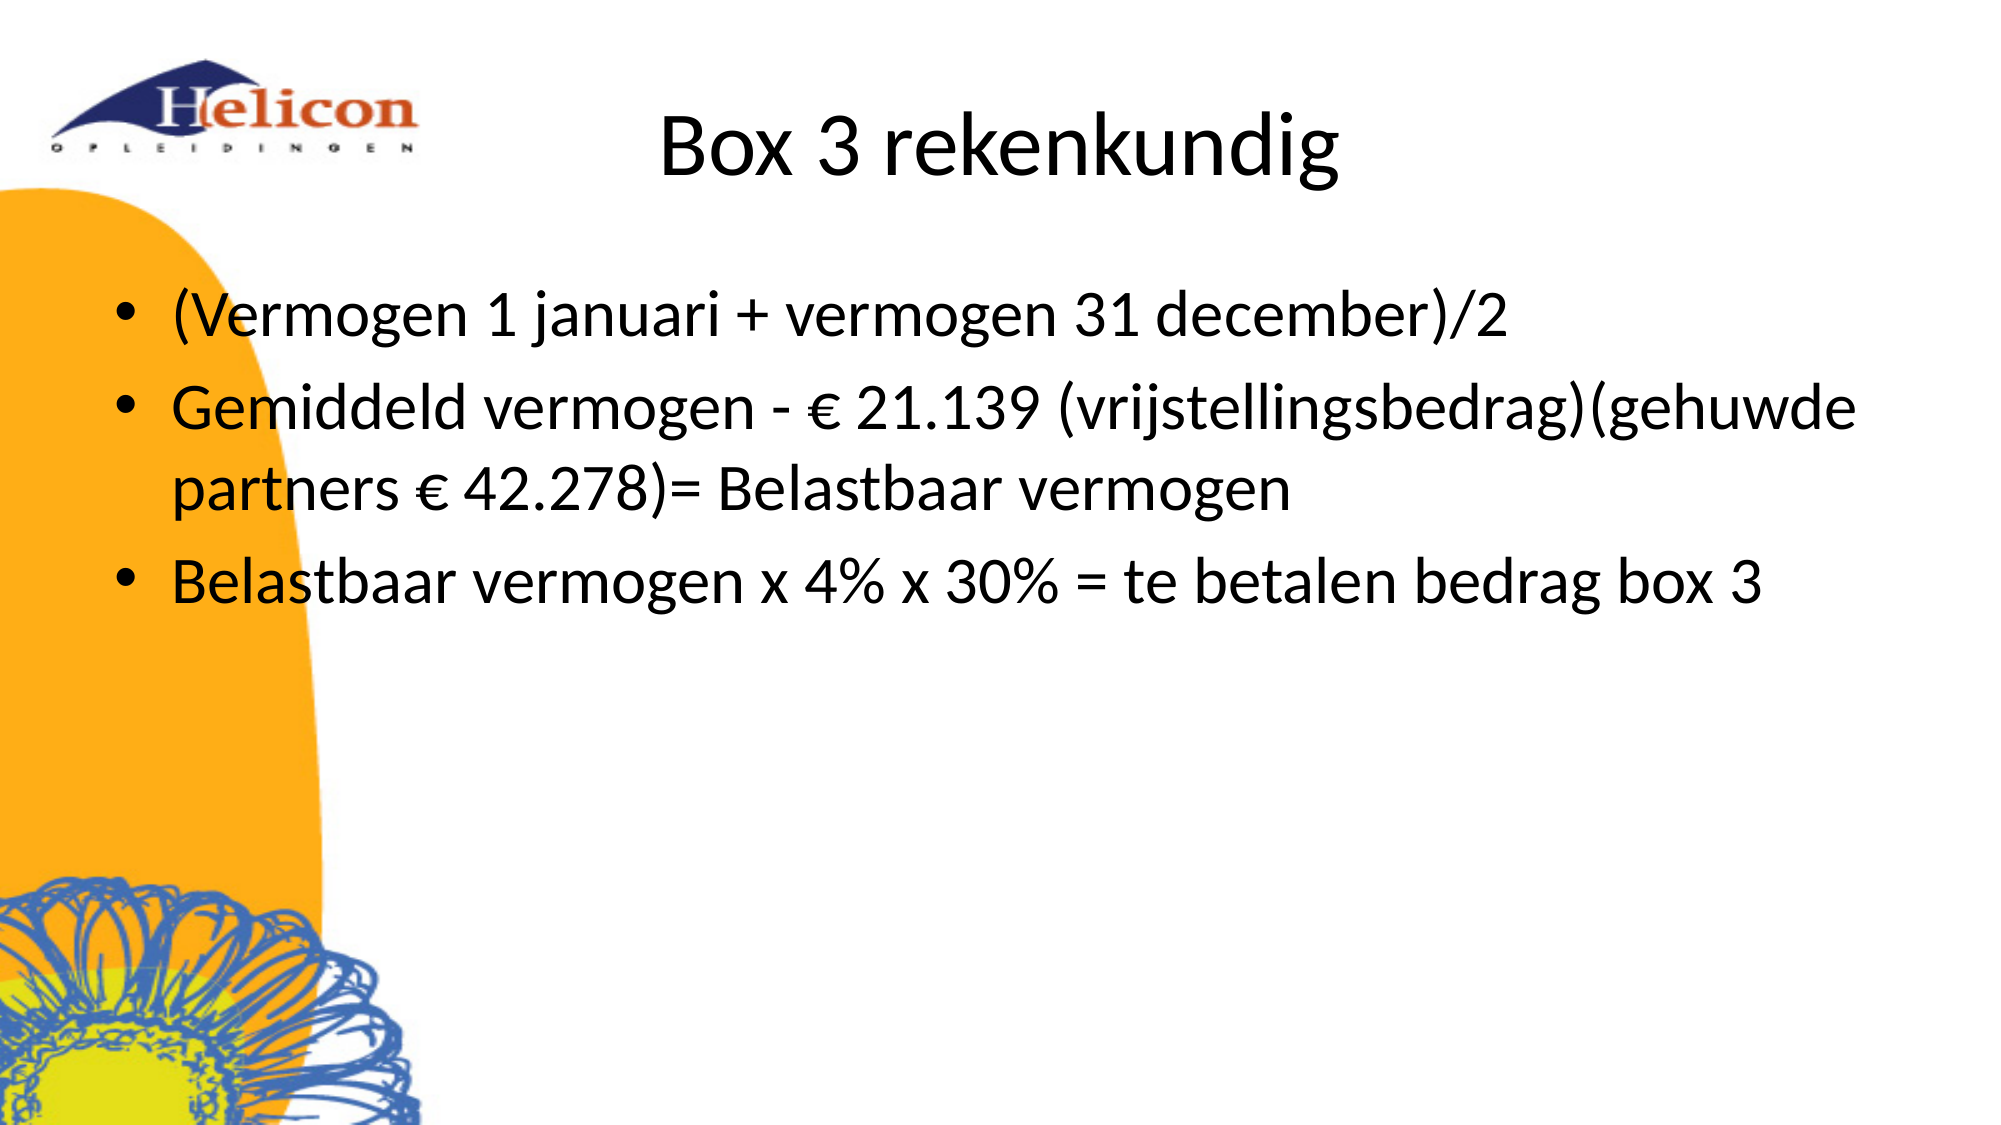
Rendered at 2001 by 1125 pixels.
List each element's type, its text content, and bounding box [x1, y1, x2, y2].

picture [0, 0, 2001, 1125]
title Box 3 rekenkundig [99, 45, 1900, 233]
list (Vermogen 1 januari + vermogen 31 december)/2 Gemiddeld vermogen - € 21.139 (vrijstellingsbedrag)(gehuwde partners € 42.278)= Belastbaar vermogen Belastbaar vermogen x 4% x 30% = te betalen bedrag box 3 [99, 262, 1900, 1005]
